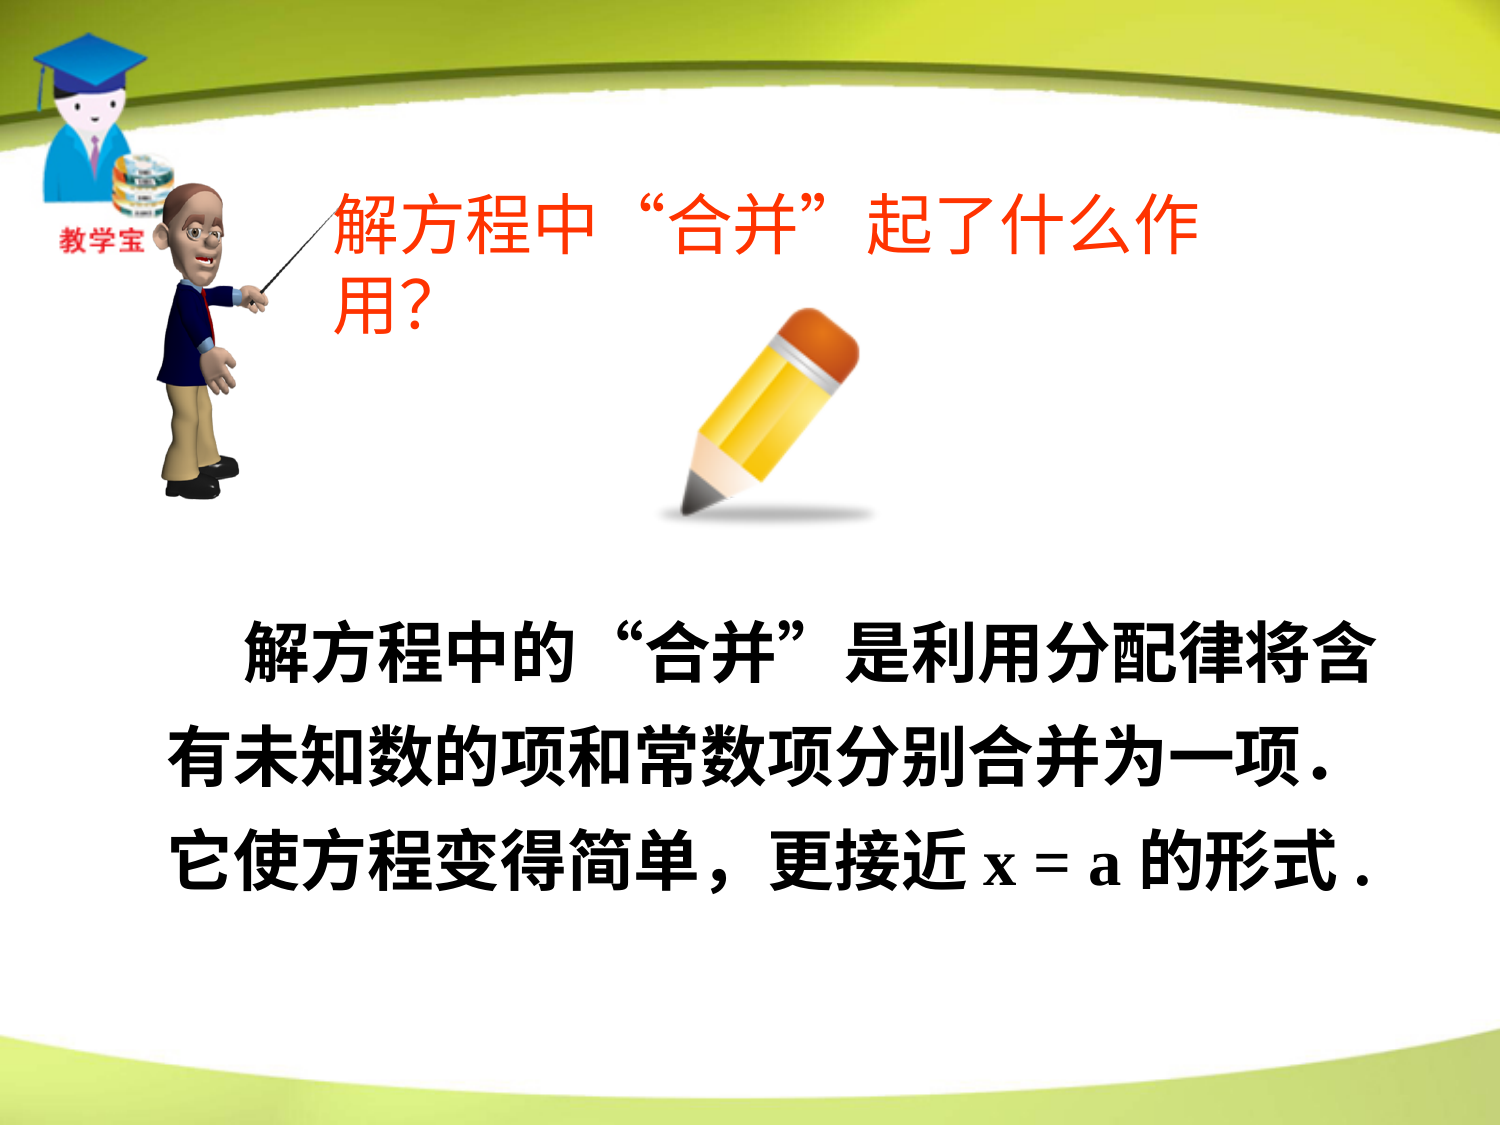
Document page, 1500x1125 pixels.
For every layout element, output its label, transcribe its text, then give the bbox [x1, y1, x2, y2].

text_box 解方程中“合并”起了什么作用？ [317, 175, 1341, 350]
text_box 解方程中的“合并”是利用分配律将含有未知数的项和常数项分别合并为一项．它使方程变得简单，更接近x = a的形式. [152, 579, 1409, 906]
picture [0, 0, 1500, 1125]
